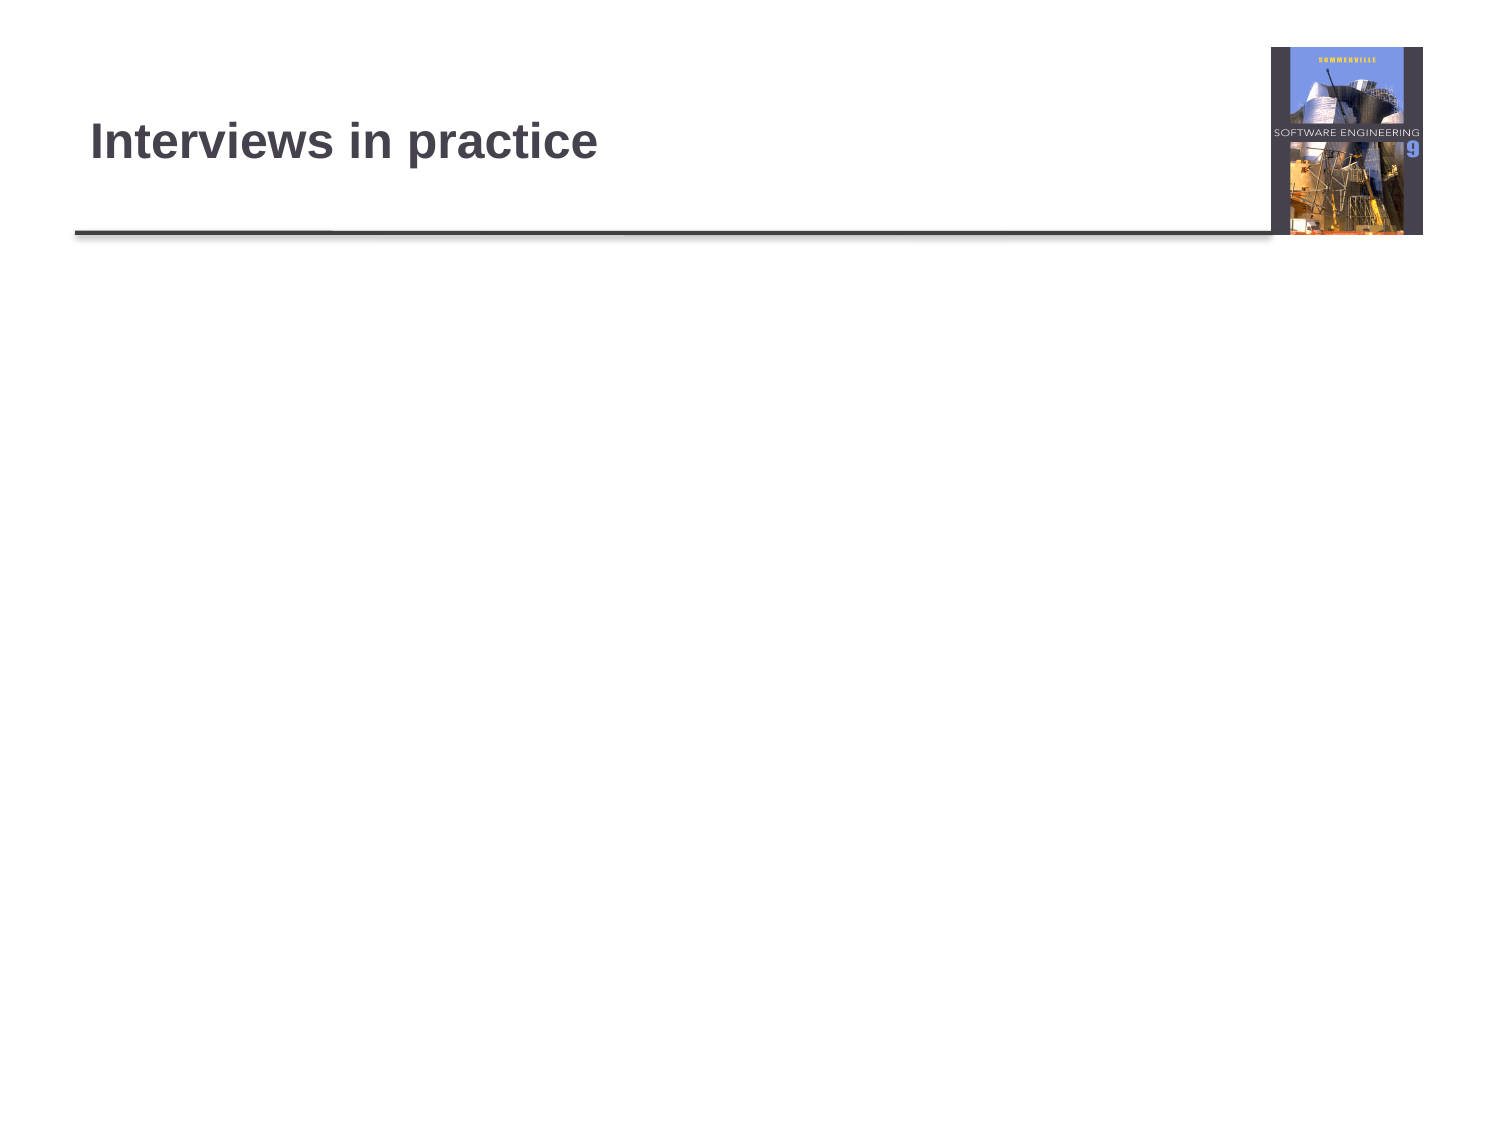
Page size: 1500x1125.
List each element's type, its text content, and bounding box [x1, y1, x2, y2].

title Interviews in practice [74, 44, 1272, 233]
picture [1272, 47, 1423, 235]
